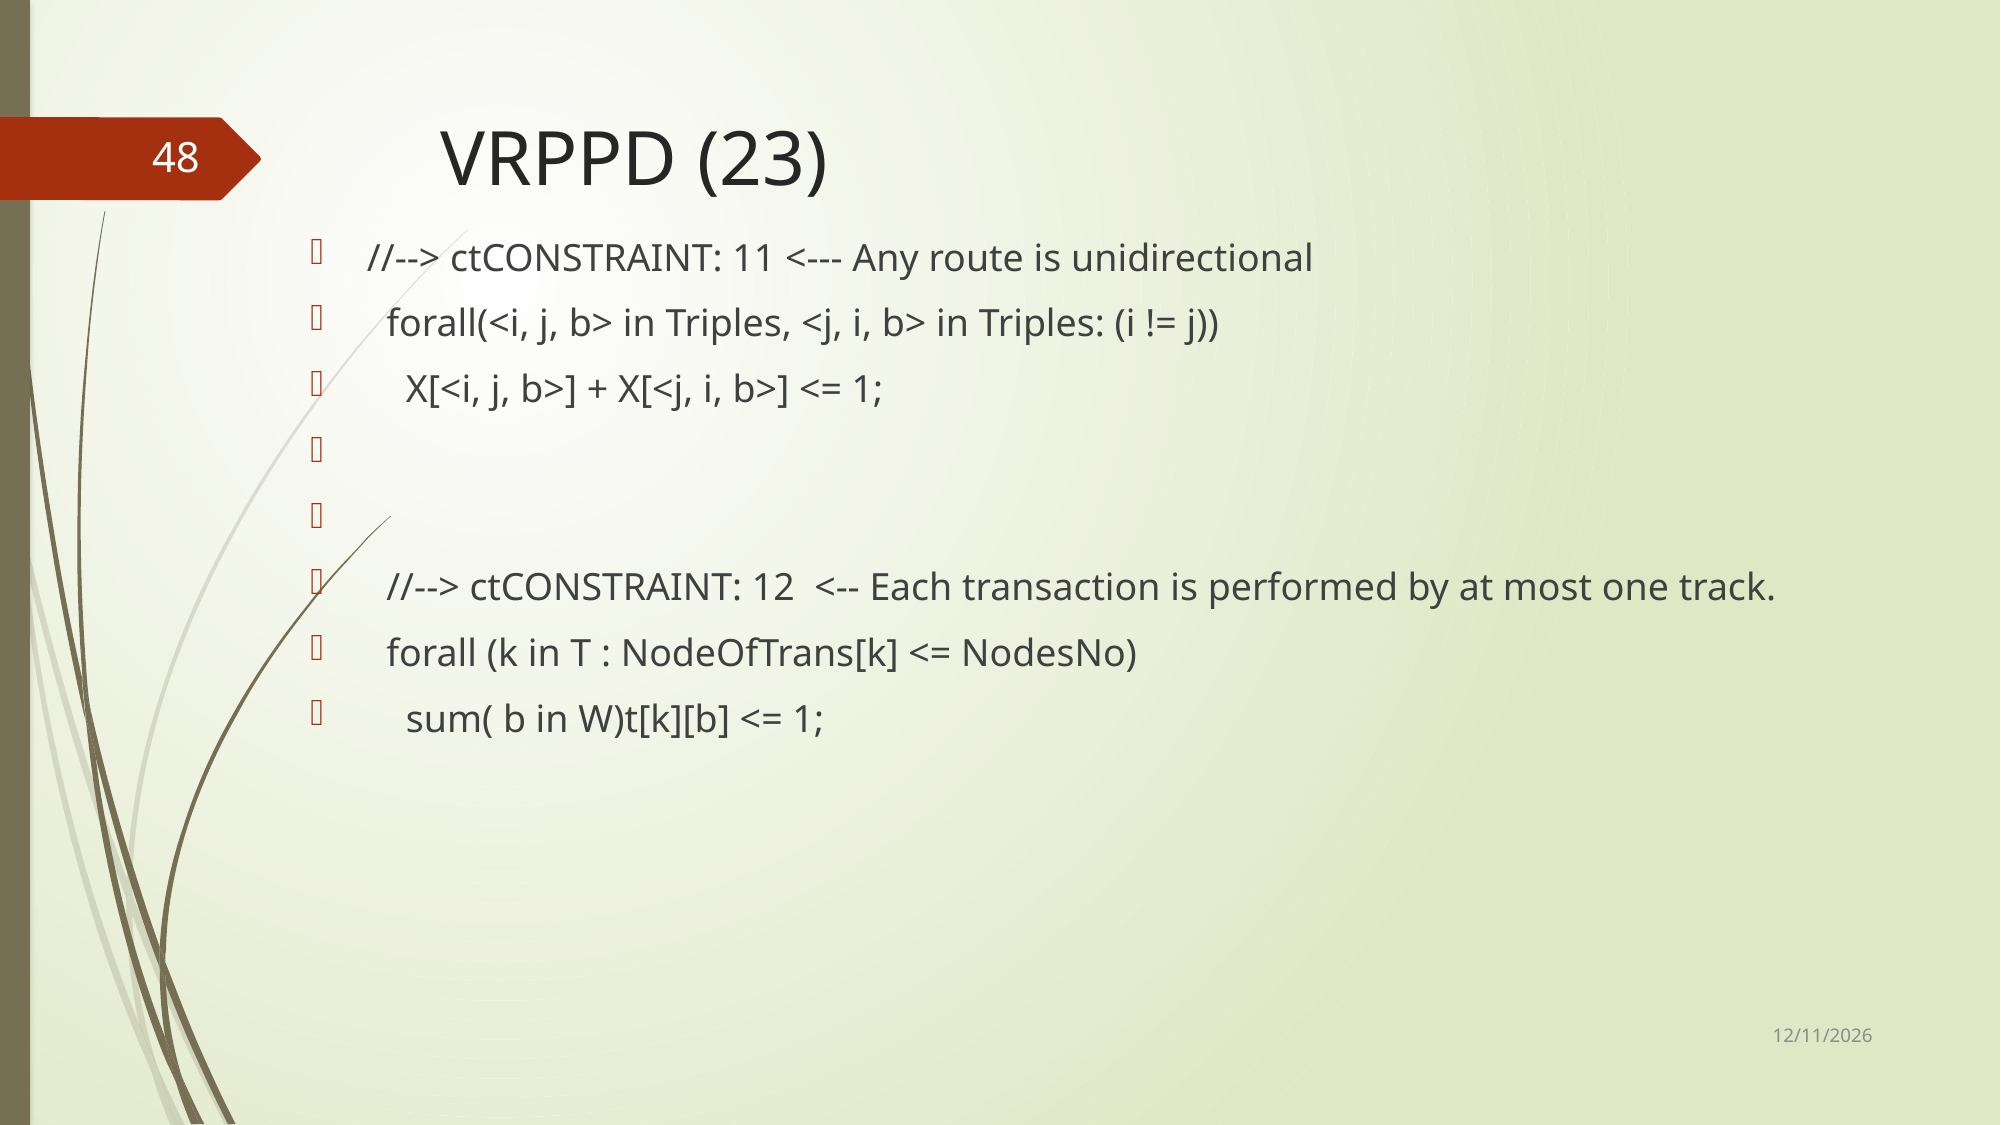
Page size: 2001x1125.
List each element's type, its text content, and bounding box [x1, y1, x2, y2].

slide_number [1699, 1005, 1888, 1067]
list //--> ctCONSTRAINT: 11 <--- Any route is unidirectional forall(<i, j, b> in Triples, <j, i, b> in Triples: (i != j)) X[<i, j, b>] + X[<j, i, b>] <= 1; //--> ctCONSTRAINT: 12 <-- Each transaction is performed by at most one track. forall (k in T : NodeOfTrans[k] <= NodesNo) sum( b in W)t[k][b] <= 1; [295, 226, 1888, 970]
slide_number 48 [87, 129, 216, 190]
title VRPPD (23) [425, 102, 1888, 226]
